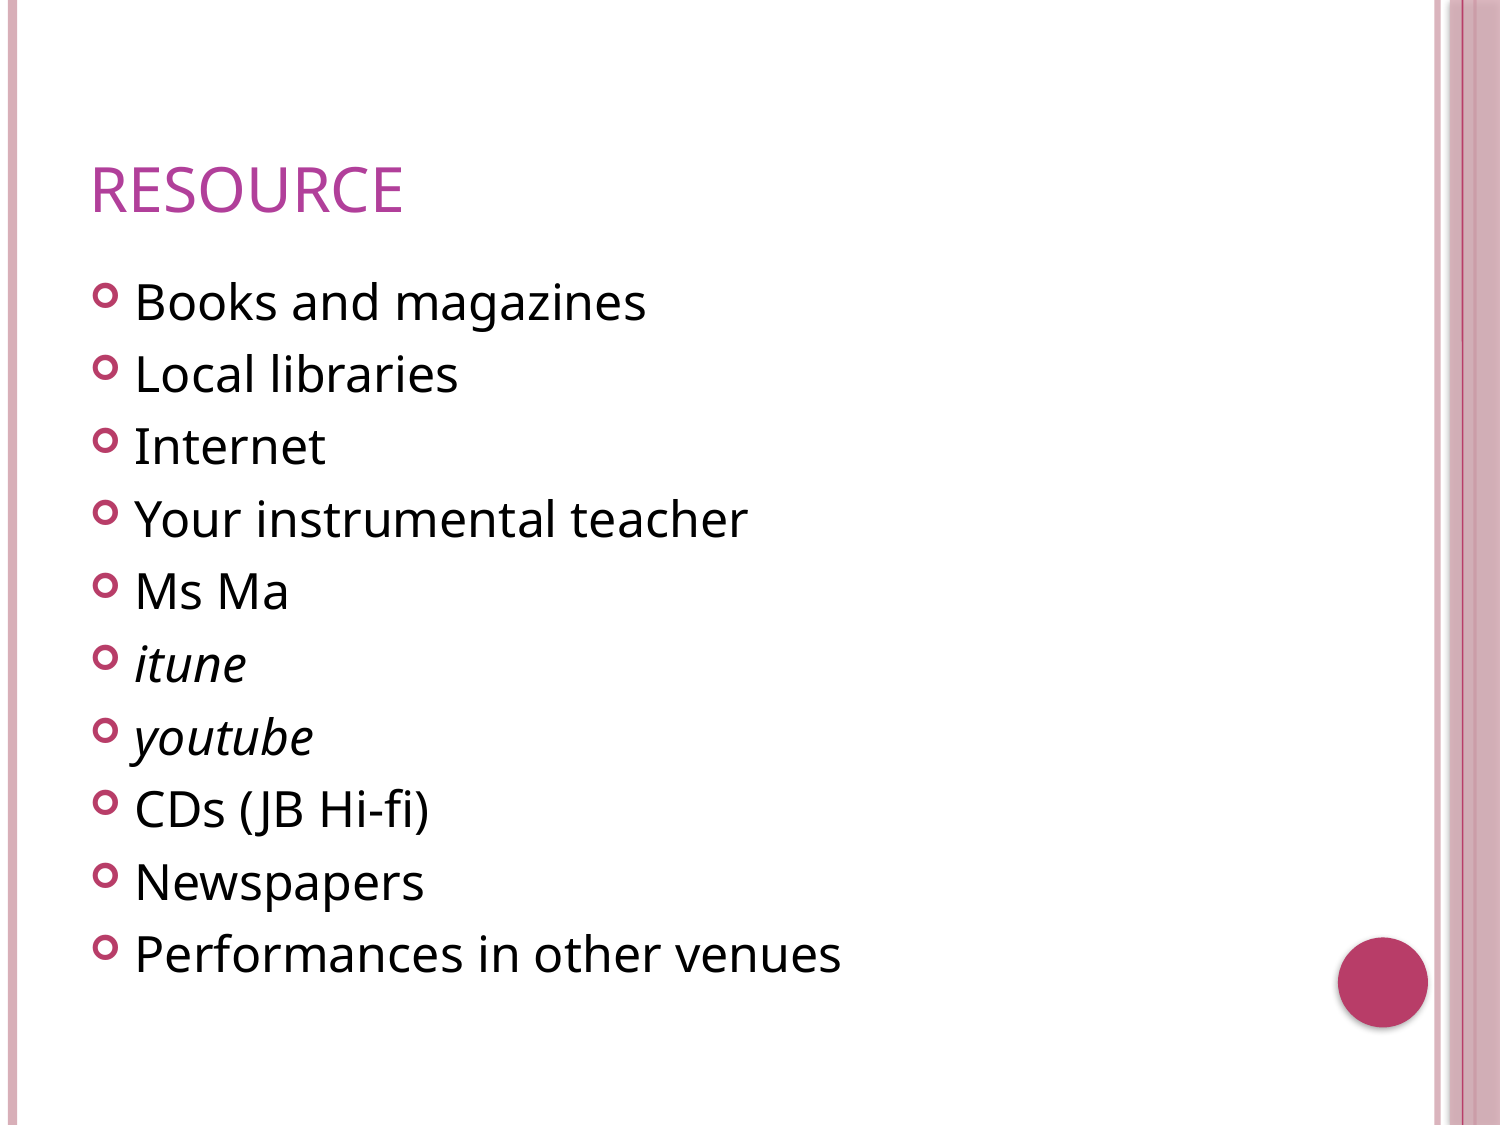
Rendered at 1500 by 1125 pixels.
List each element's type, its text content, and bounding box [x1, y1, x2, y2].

list Books and magazines Local libraries Internet Your instrumental teacher Ms Ma itune youtube CDs (JB Hi-fi) Newspapers Performances in other venues [75, 262, 1300, 1062]
title Resource [75, 45, 1300, 233]
